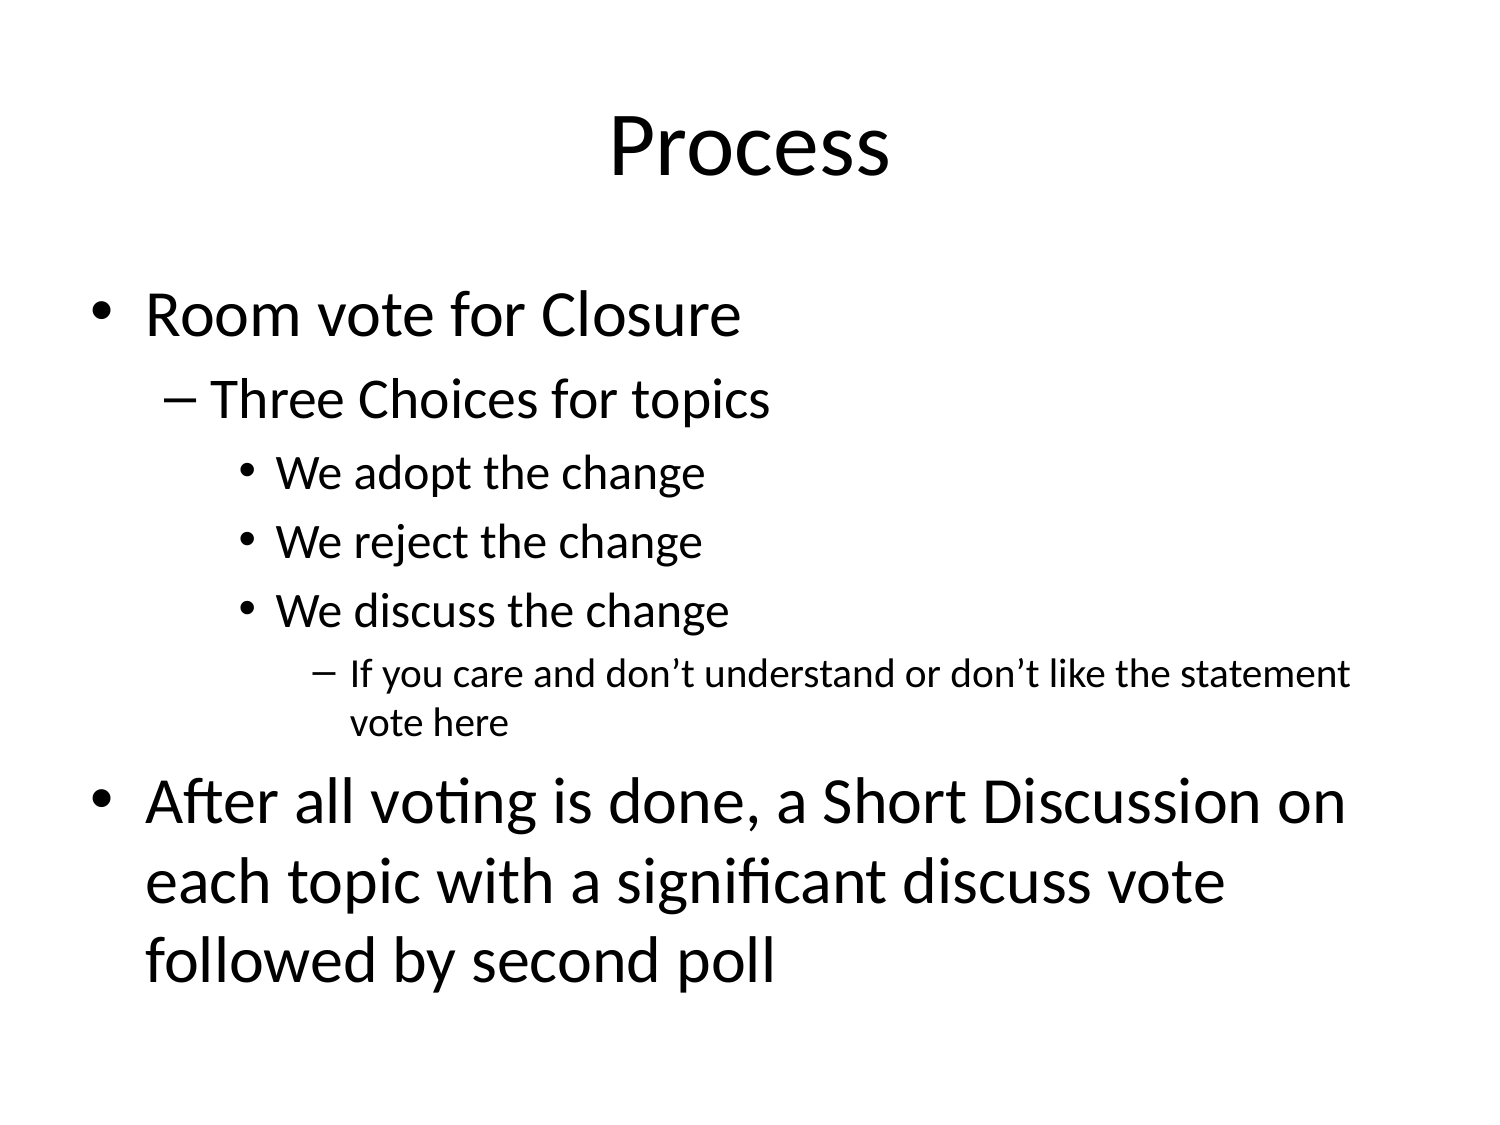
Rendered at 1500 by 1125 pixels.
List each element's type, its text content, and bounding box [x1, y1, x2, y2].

list Room vote for Closure Three Choices for topics We adopt the change We reject the change We discuss the change If you care and don’t understand or don’t like the statement vote here After all voting is done, a Short Discussion on each topic with a significant discuss vote followed by second poll [75, 262, 1425, 1005]
title Process [75, 45, 1425, 233]
